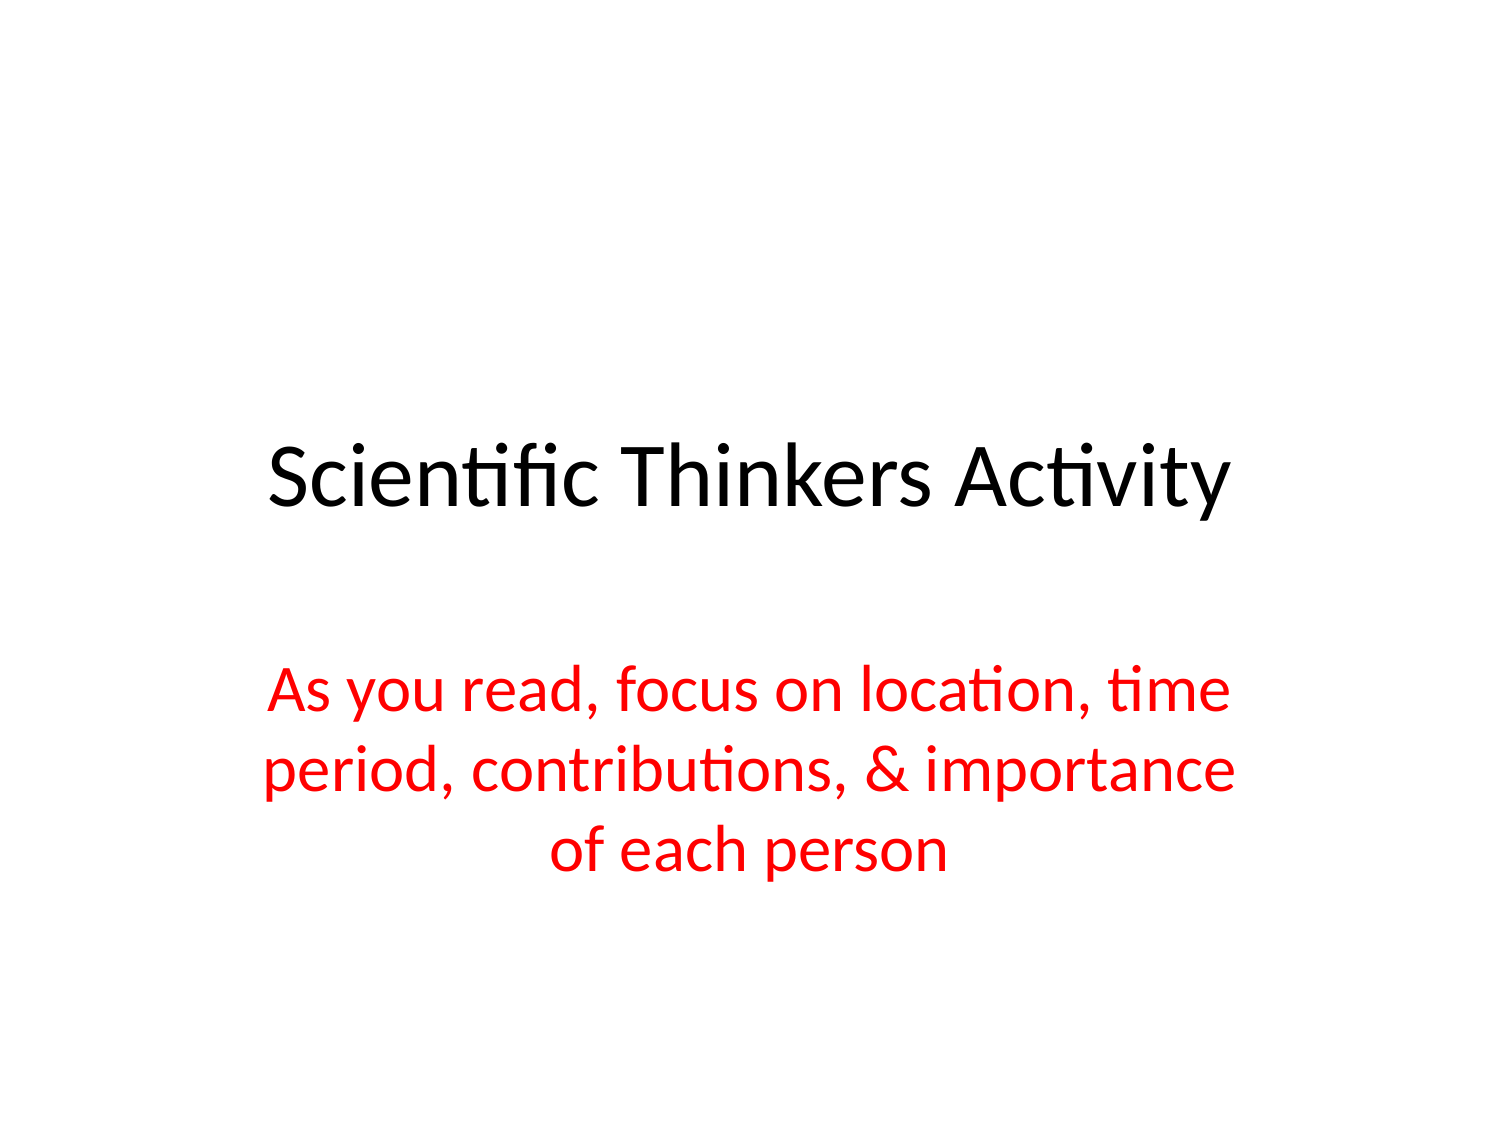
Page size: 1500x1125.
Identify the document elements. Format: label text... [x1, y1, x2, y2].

title Scientific Thinkers Activity [112, 349, 1388, 591]
subtitle As you read, focus on location, time period, contributions, & importance of each person [225, 637, 1275, 925]
